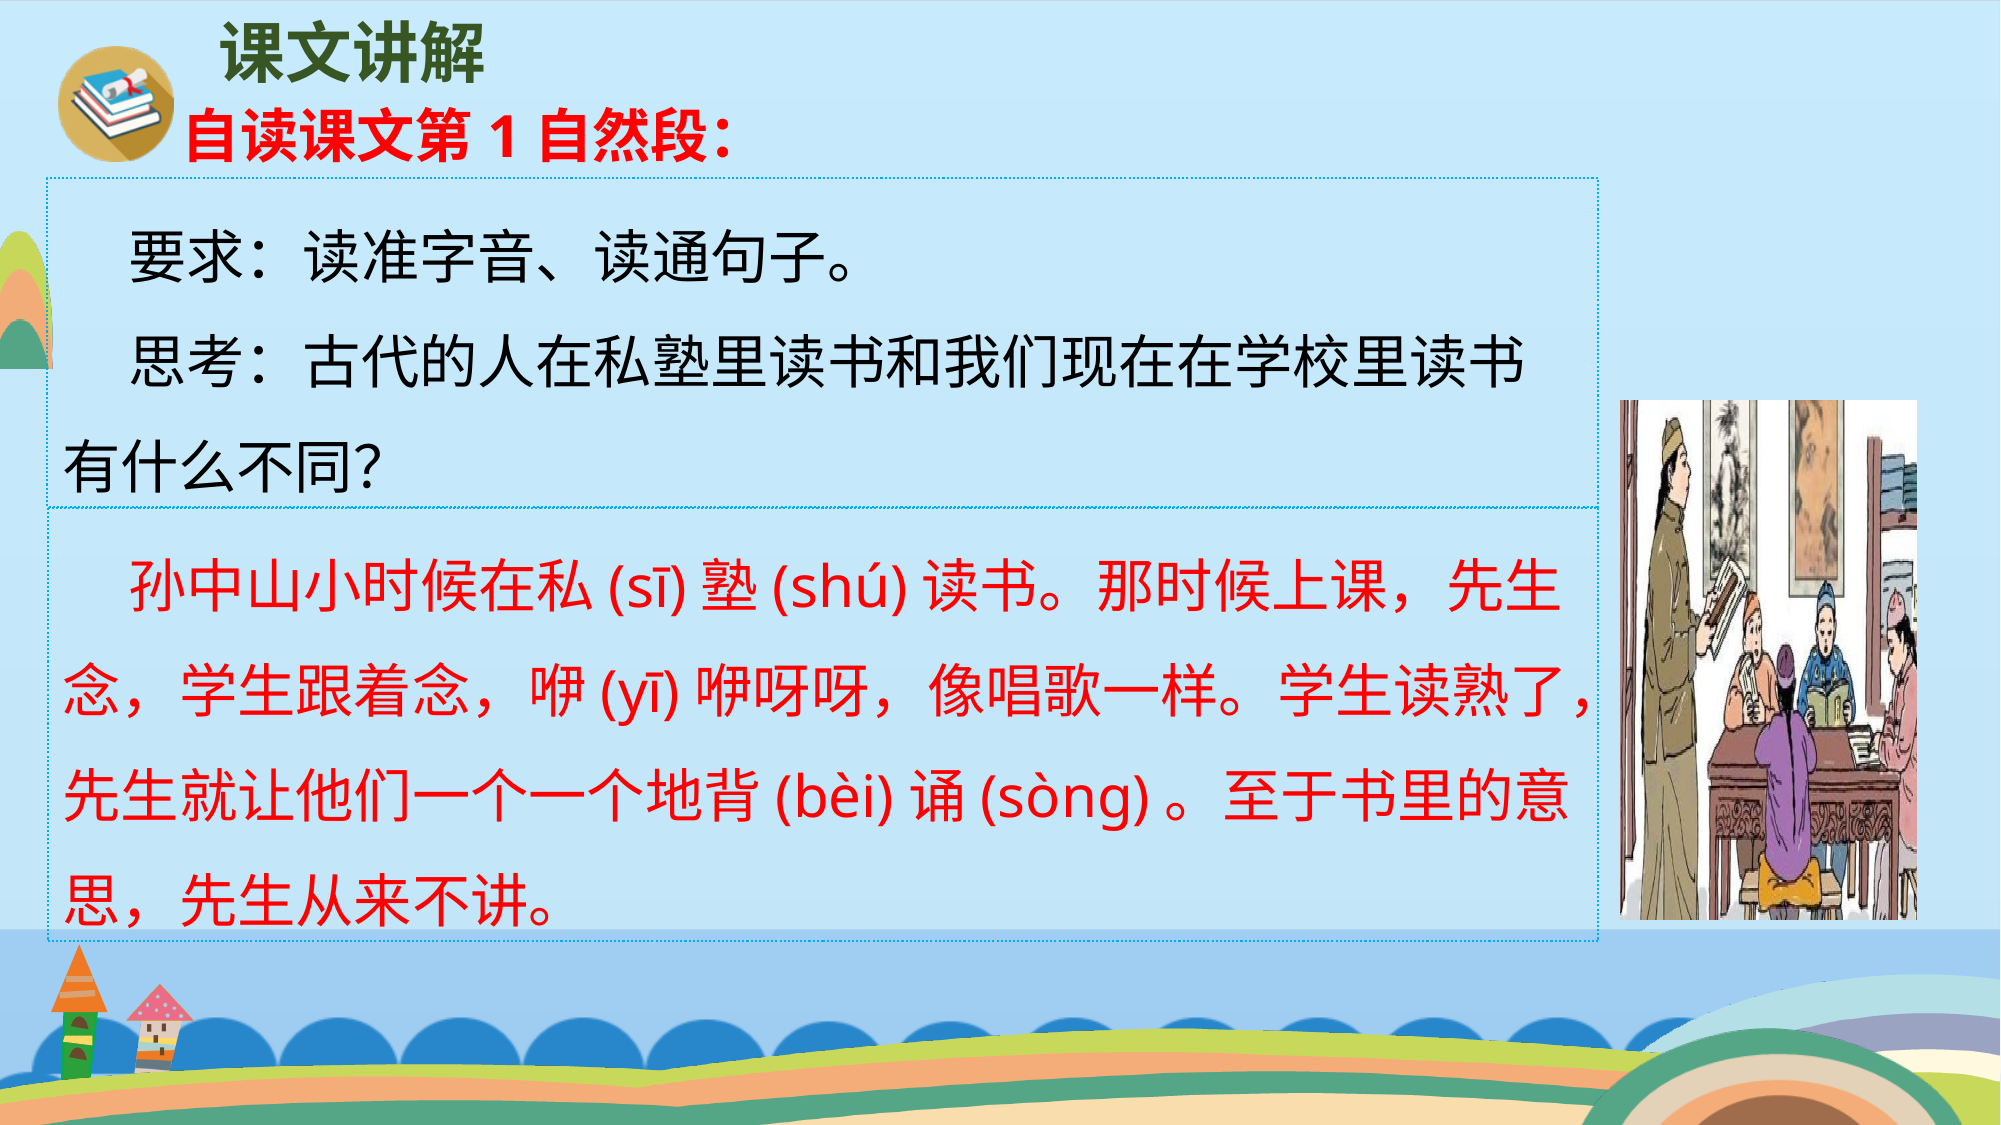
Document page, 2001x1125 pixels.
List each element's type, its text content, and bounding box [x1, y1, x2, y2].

text_box 自读课文第1自然段： [166, 92, 783, 178]
text_box 要求：读准字音、读通句子。 思考：古代的人在私塾里读书和我们现在在学校里读书有什么不同？ [47, 177, 1599, 506]
picture [0, 0, 2001, 1125]
text_box 孙中山小时候在私(sī)塾(shú)读书。那时候上课，先生念，学生跟着念，咿(yī)咿呀呀，像唱歌一样。学生读熟了，先生就让他们一个一个地背(bèi)诵(sònɡ)。至于书里的意思，先生从来不讲。 [47, 506, 1599, 942]
text_box 课文讲解 [203, 3, 501, 92]
